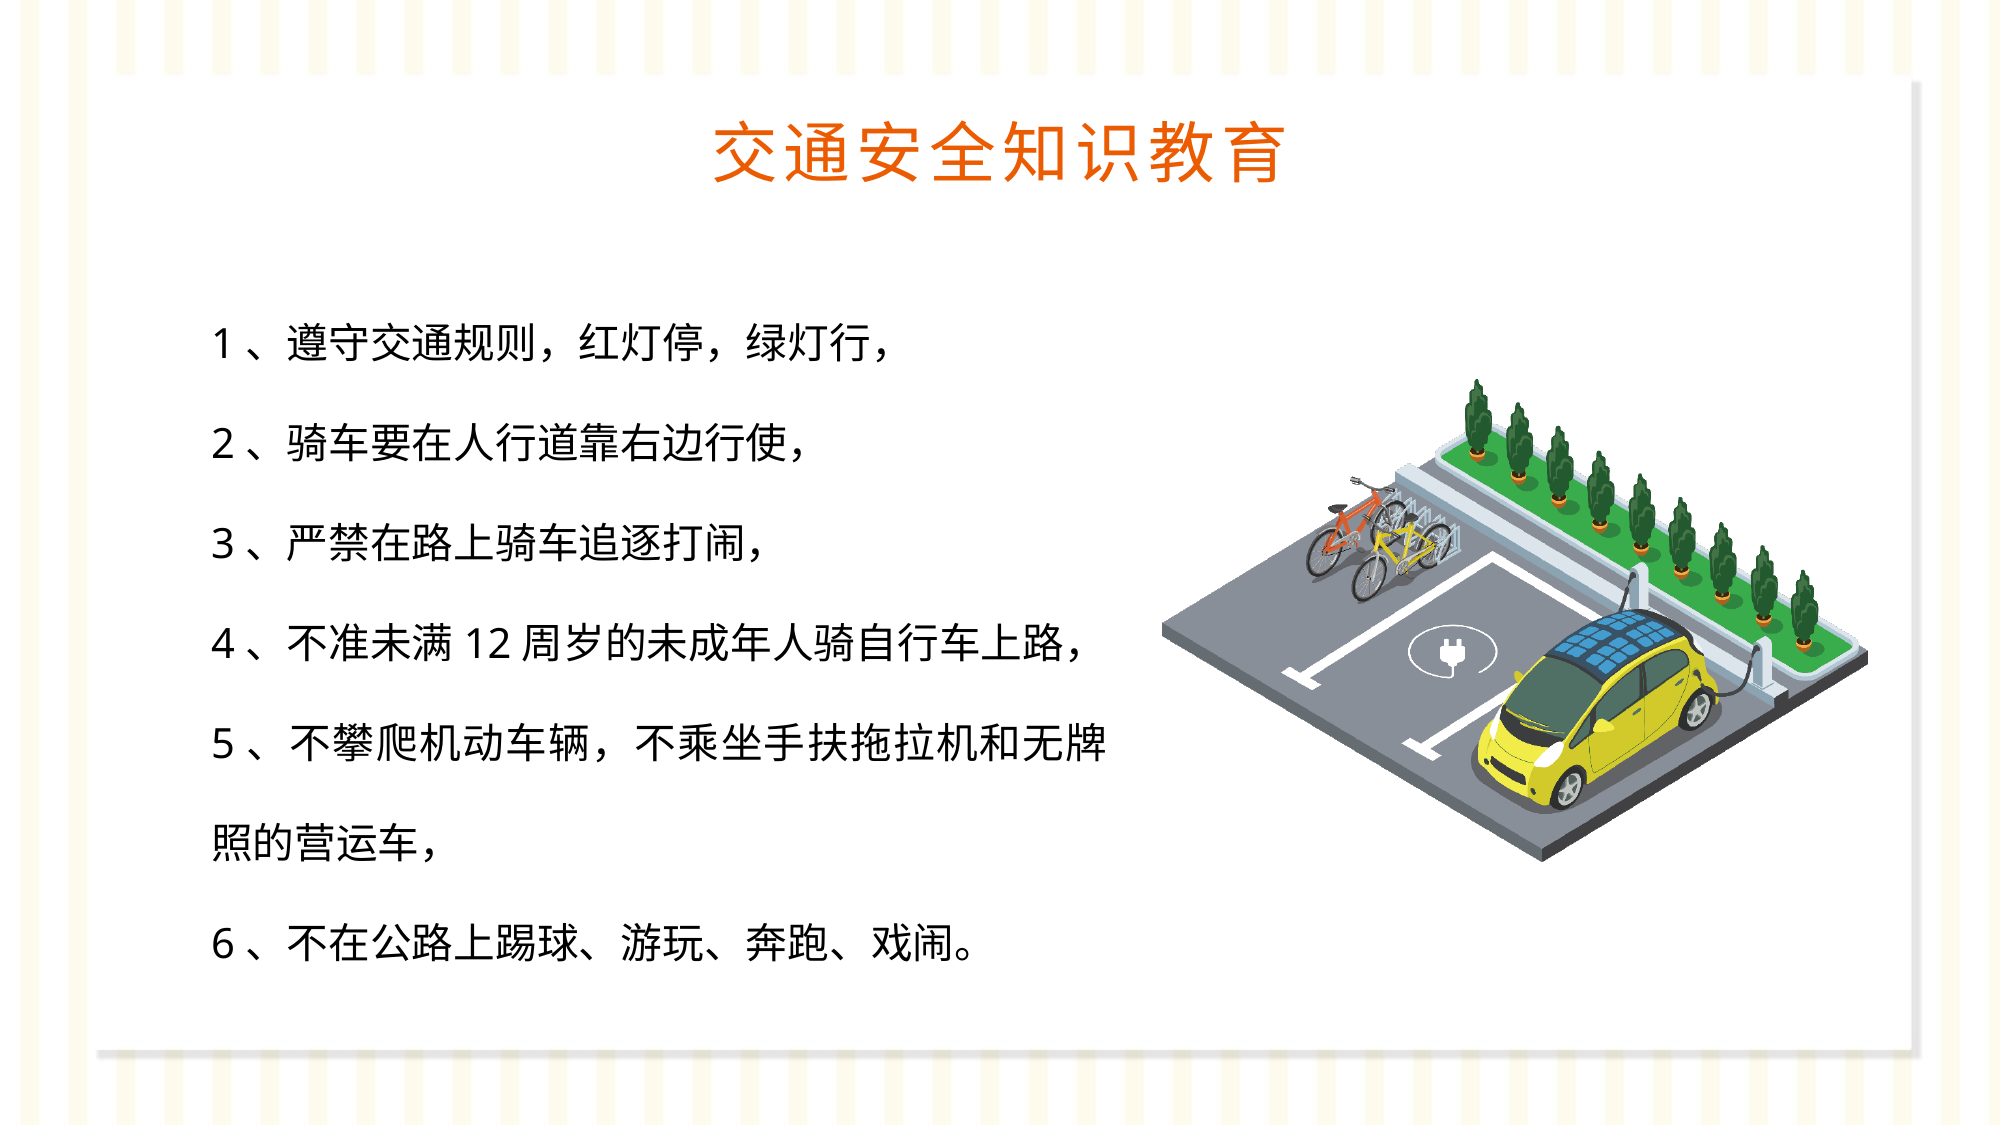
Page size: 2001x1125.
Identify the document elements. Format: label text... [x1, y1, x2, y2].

picture [0, 0, 2001, 1125]
text_box 交通安全知识教育 [357, 103, 1643, 199]
text_box 1、遵守交通规则，红灯停，绿灯行， 2、骑车要在人行道靠右边行使， 3、严禁在路上骑车追逐打闹， 4、不准未满12周岁的未成年人骑自行车上路， 5、不攀爬机动车辆，不乘坐手扶拖拉机和无牌照的营运车， 6、不在公路上踢球、游玩、奔跑、戏闹。 [196, 259, 1123, 975]
